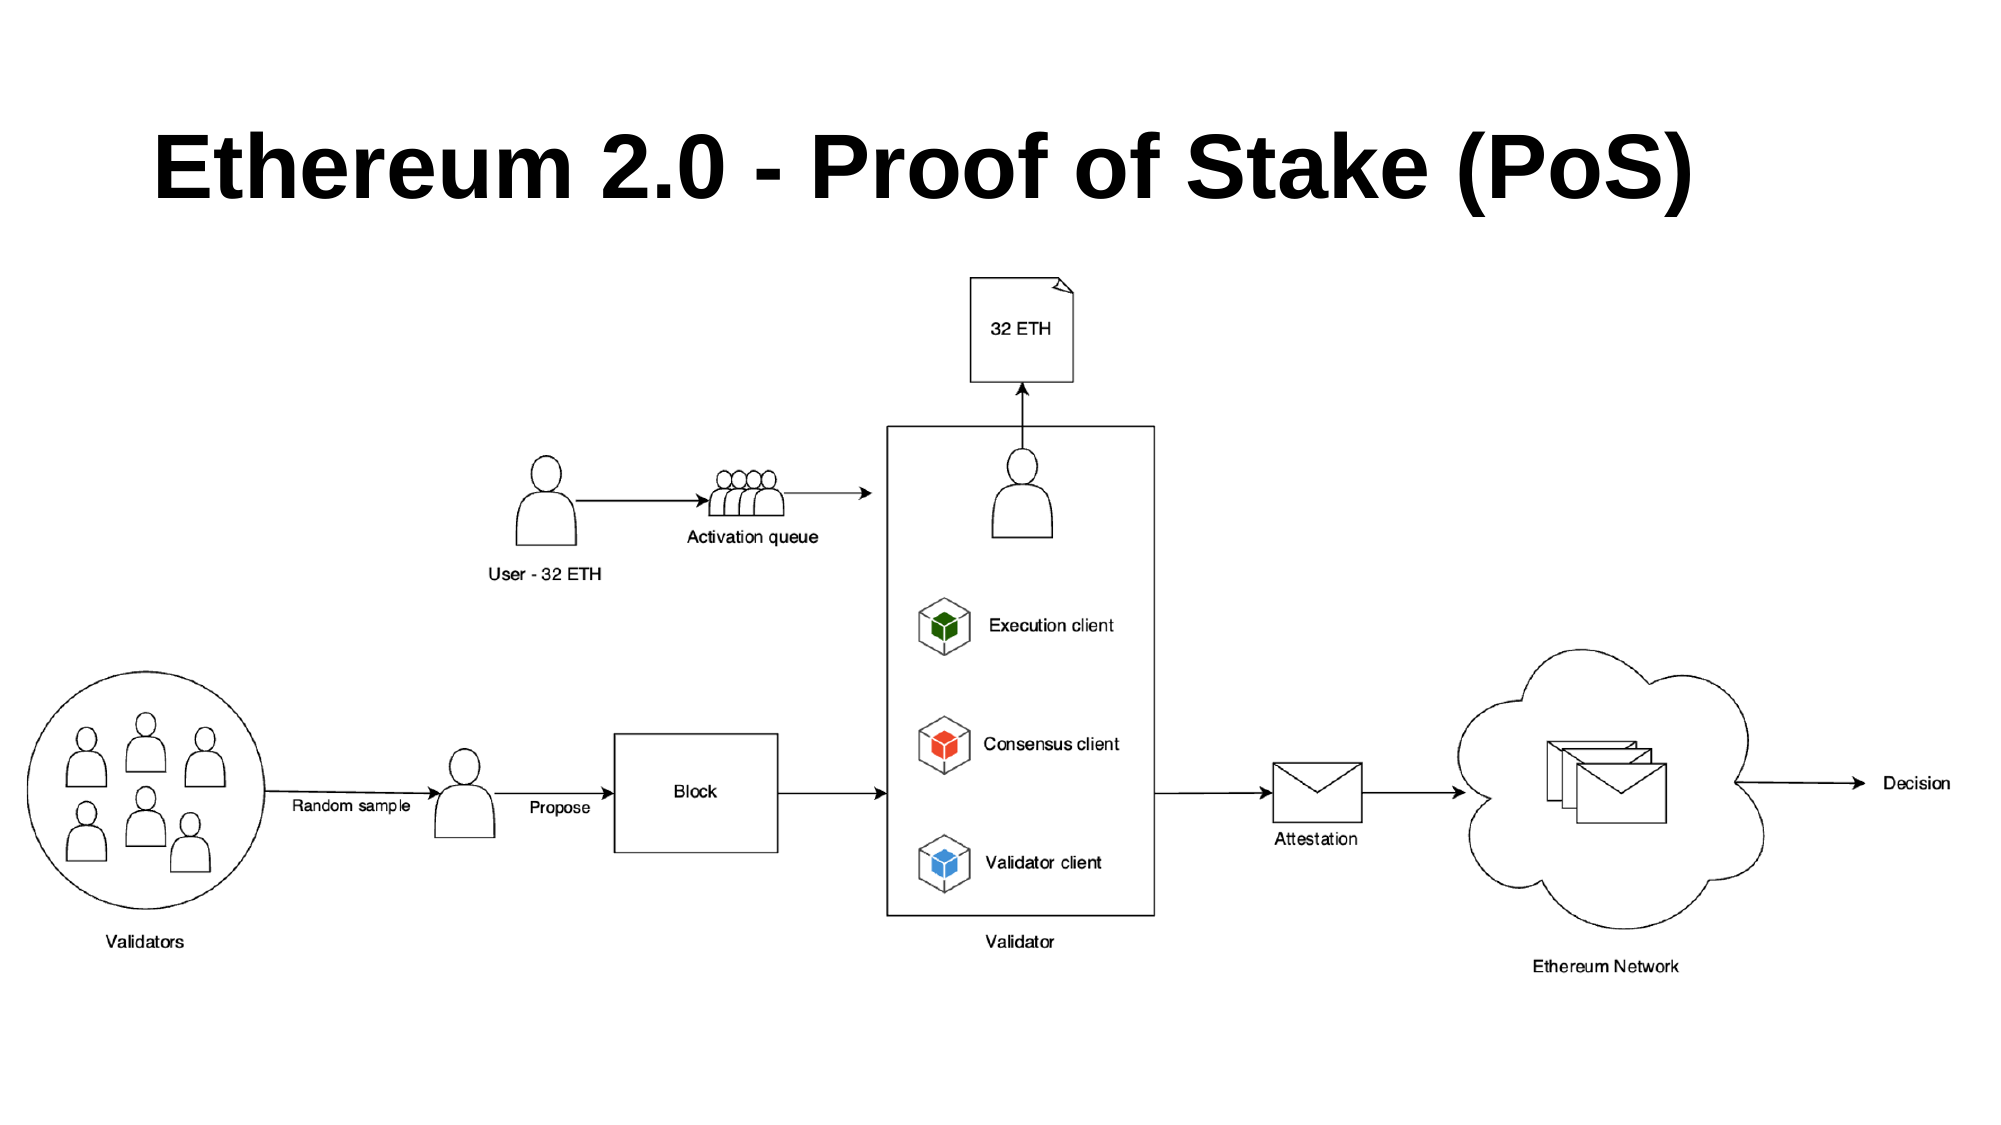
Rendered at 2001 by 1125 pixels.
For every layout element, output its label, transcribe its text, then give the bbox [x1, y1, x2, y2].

picture [26, 276, 2001, 1016]
title Ethereum 2.0 - Proof of Stake (PoS) [137, 59, 1863, 276]
